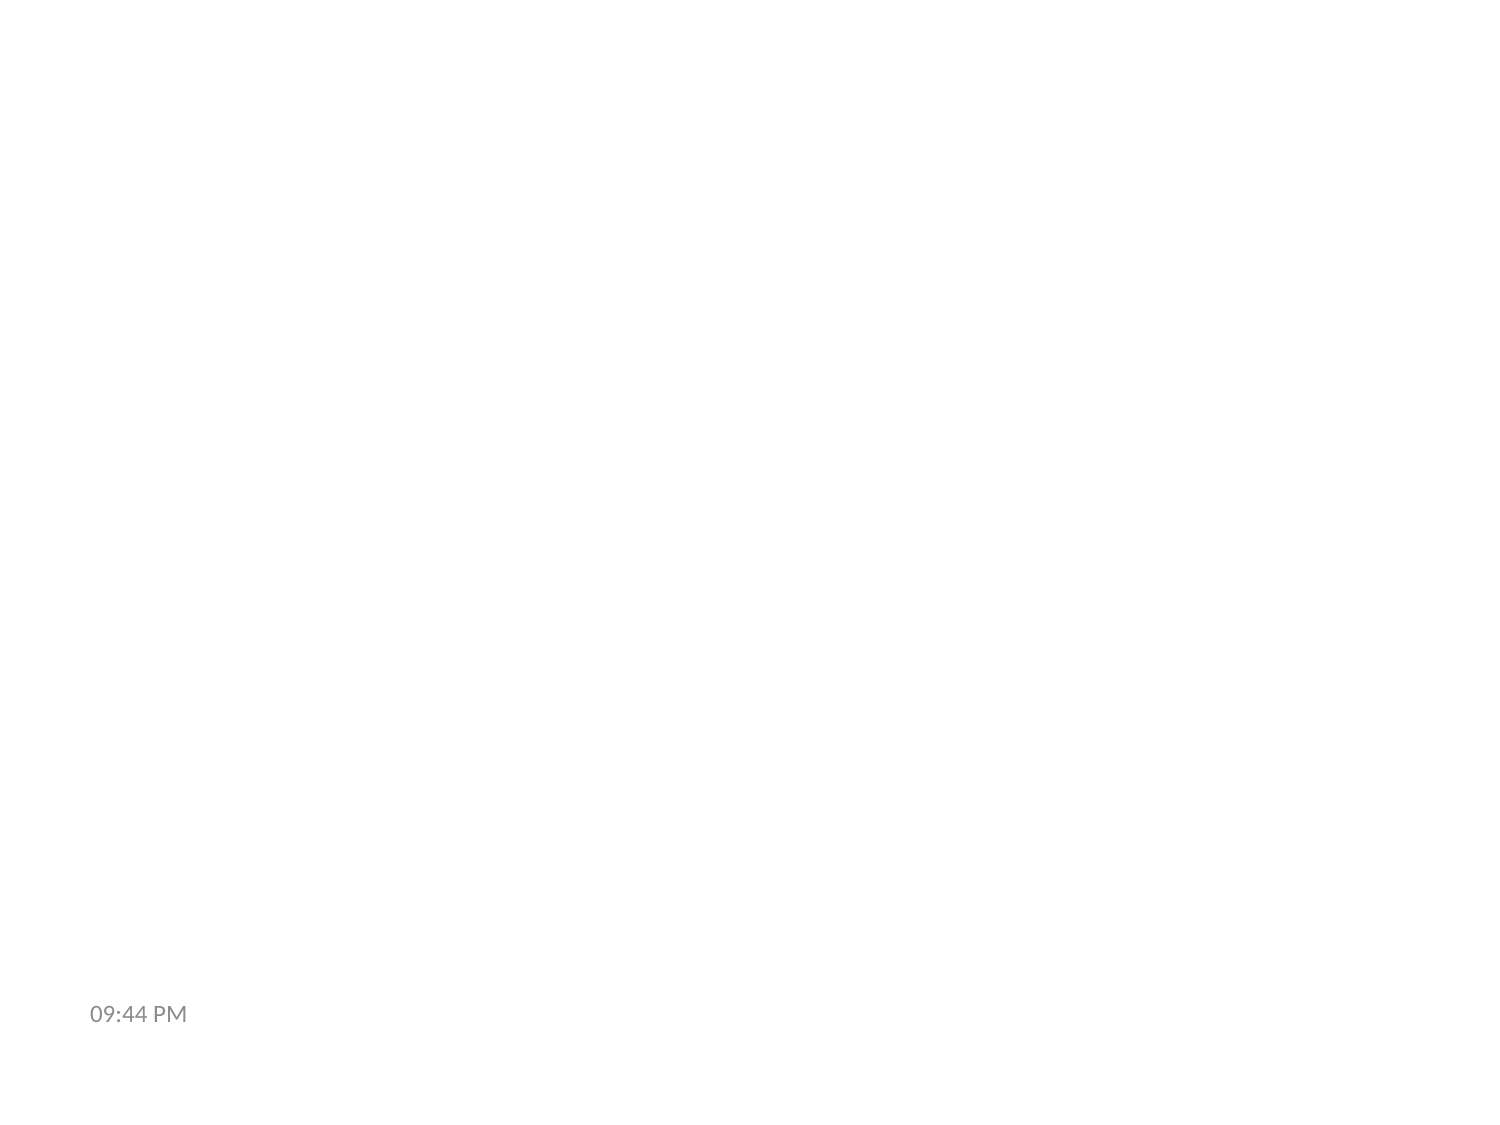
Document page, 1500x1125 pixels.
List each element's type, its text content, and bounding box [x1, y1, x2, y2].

text_box 3:35 PM [75, 982, 425, 1043]
